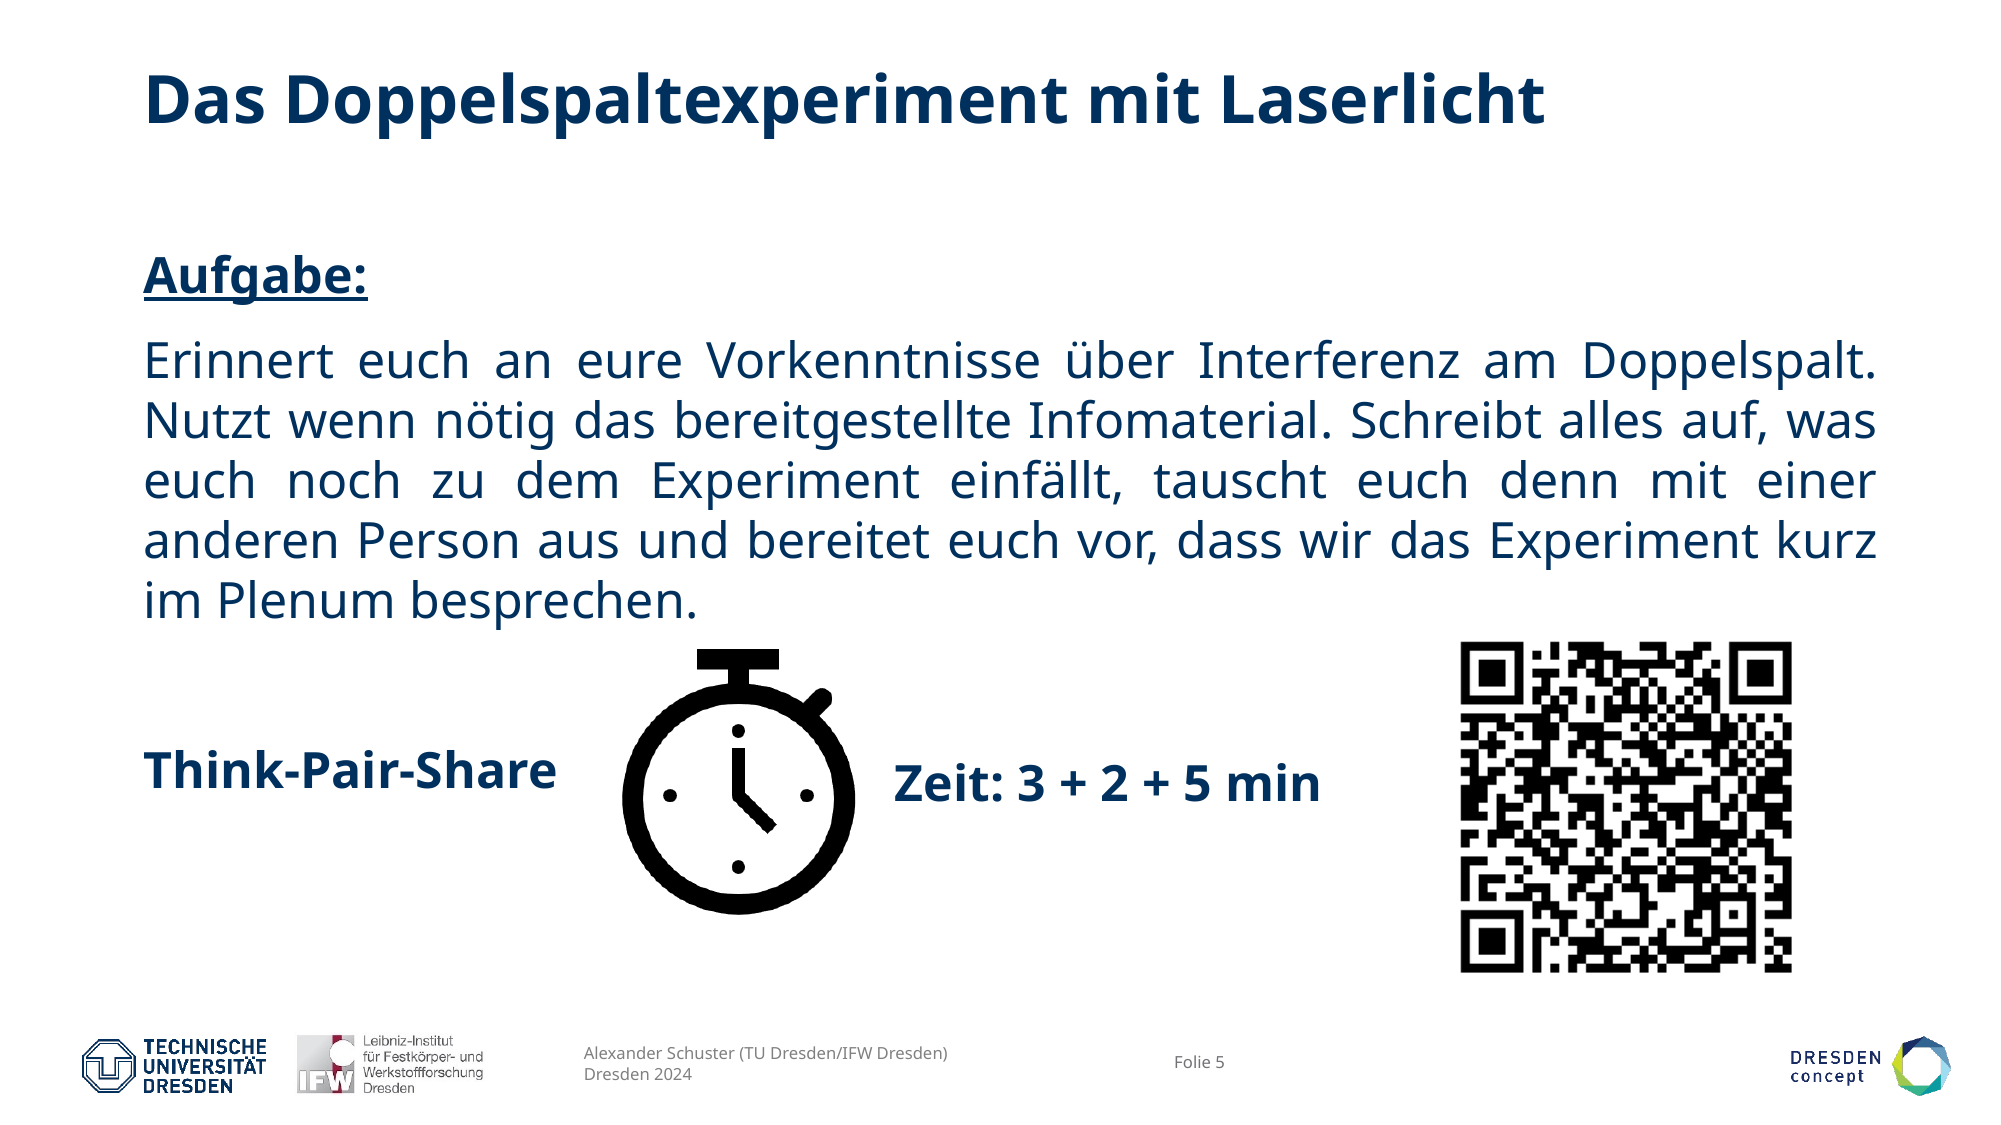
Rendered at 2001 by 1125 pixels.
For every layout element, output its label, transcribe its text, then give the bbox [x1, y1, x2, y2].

picture [82, 1039, 266, 1093]
title Das Doppelspaltexperiment mit Laserlicht [143, 56, 1880, 169]
list Aufgabe: Erinnert euch an eure Vorkenntnisse über Interferenz am Doppelspalt. Nutzt wenn nötig das bereitgestellte Infomaterial. Schreibt alles auf, was euch noch zu dem Experiment einfällt, tauscht euch denn mit einer anderen Person aus und bereitet euch vor, dass wir das Experiment kurz im Plenum besprechen. Think-Pair-Share [143, 243, 1880, 957]
picture [1791, 1036, 1951, 1096]
text_box Zeit: 3 + 2 + 5 min [902, 743, 1403, 819]
picture [574, 618, 902, 945]
picture [294, 1032, 486, 1096]
picture [1403, 584, 1850, 1031]
